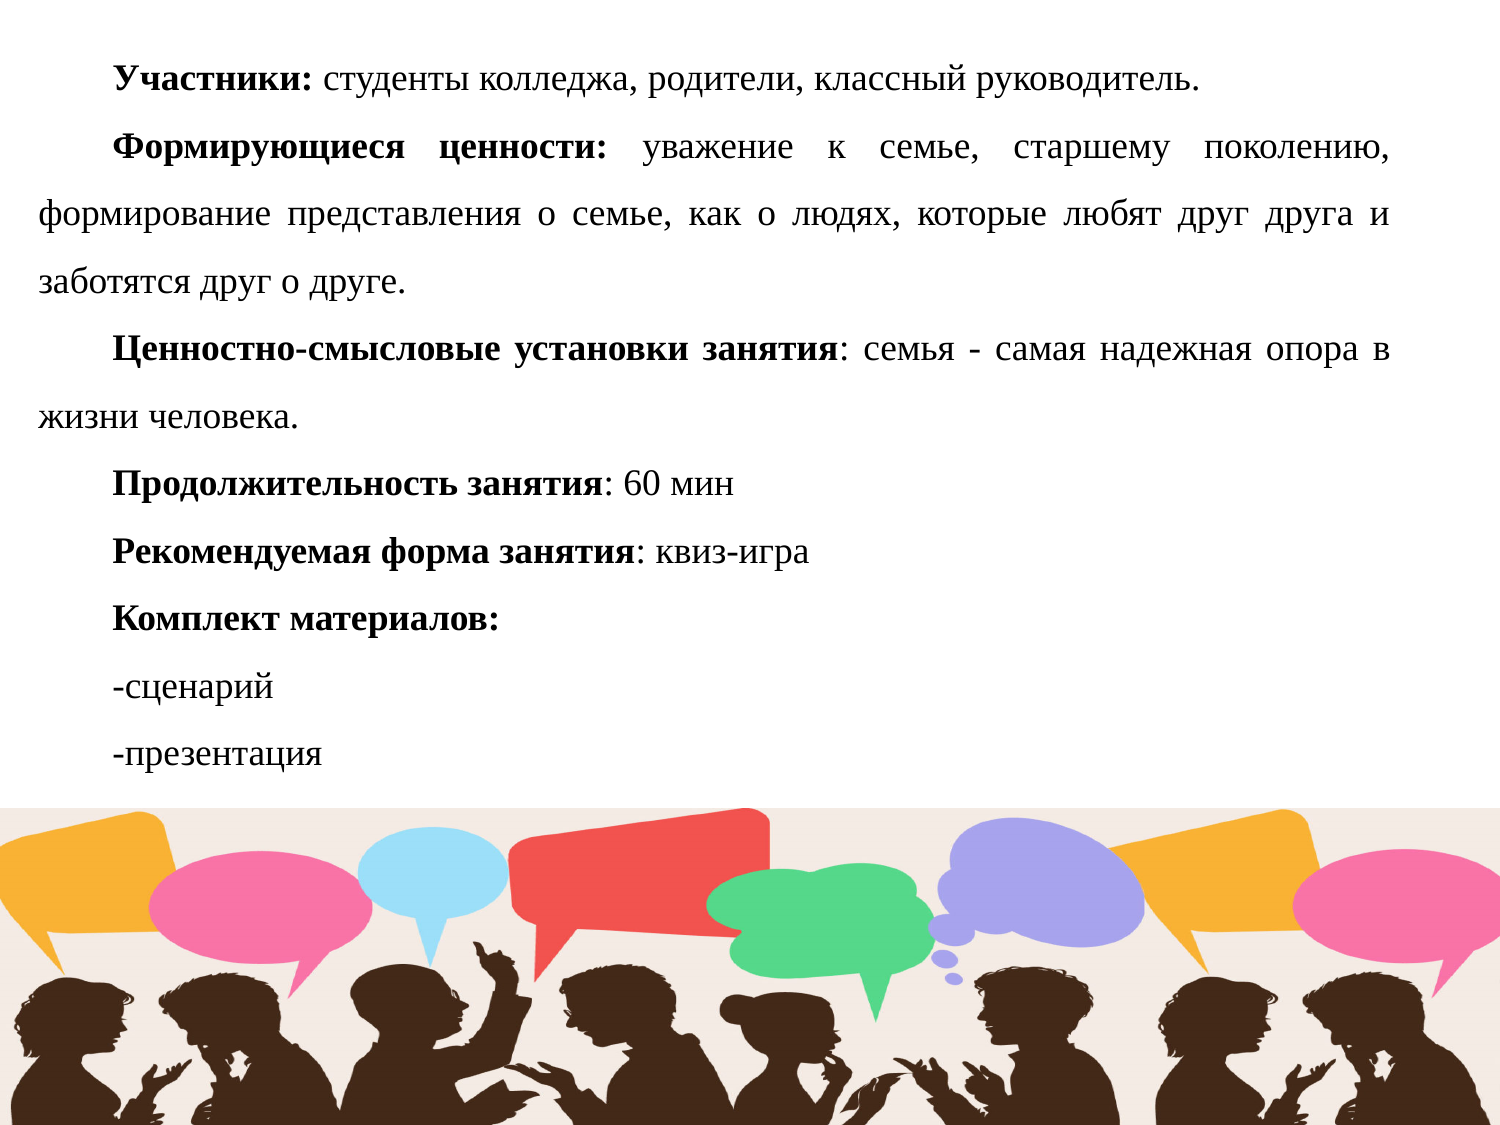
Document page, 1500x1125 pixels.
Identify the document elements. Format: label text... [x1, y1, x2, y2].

text_box Участники: студенты колледжа, родители, классный руководитель. Формирующиеся ценности: уважение к семье, старшему поколению, формирование представления о семье, как о людях, которые любят друг друга и заботятся друг о друге. Ценностно-смысловые установки занятия: семья - самая надежная опора в жизни человека. Продолжительность занятия: 60 мин Рекомендуемая форма занятия: квиз-игра Комплект материалов: -сценарий -презентация [23, 23, 1407, 781]
picture [0, 808, 1500, 1125]
